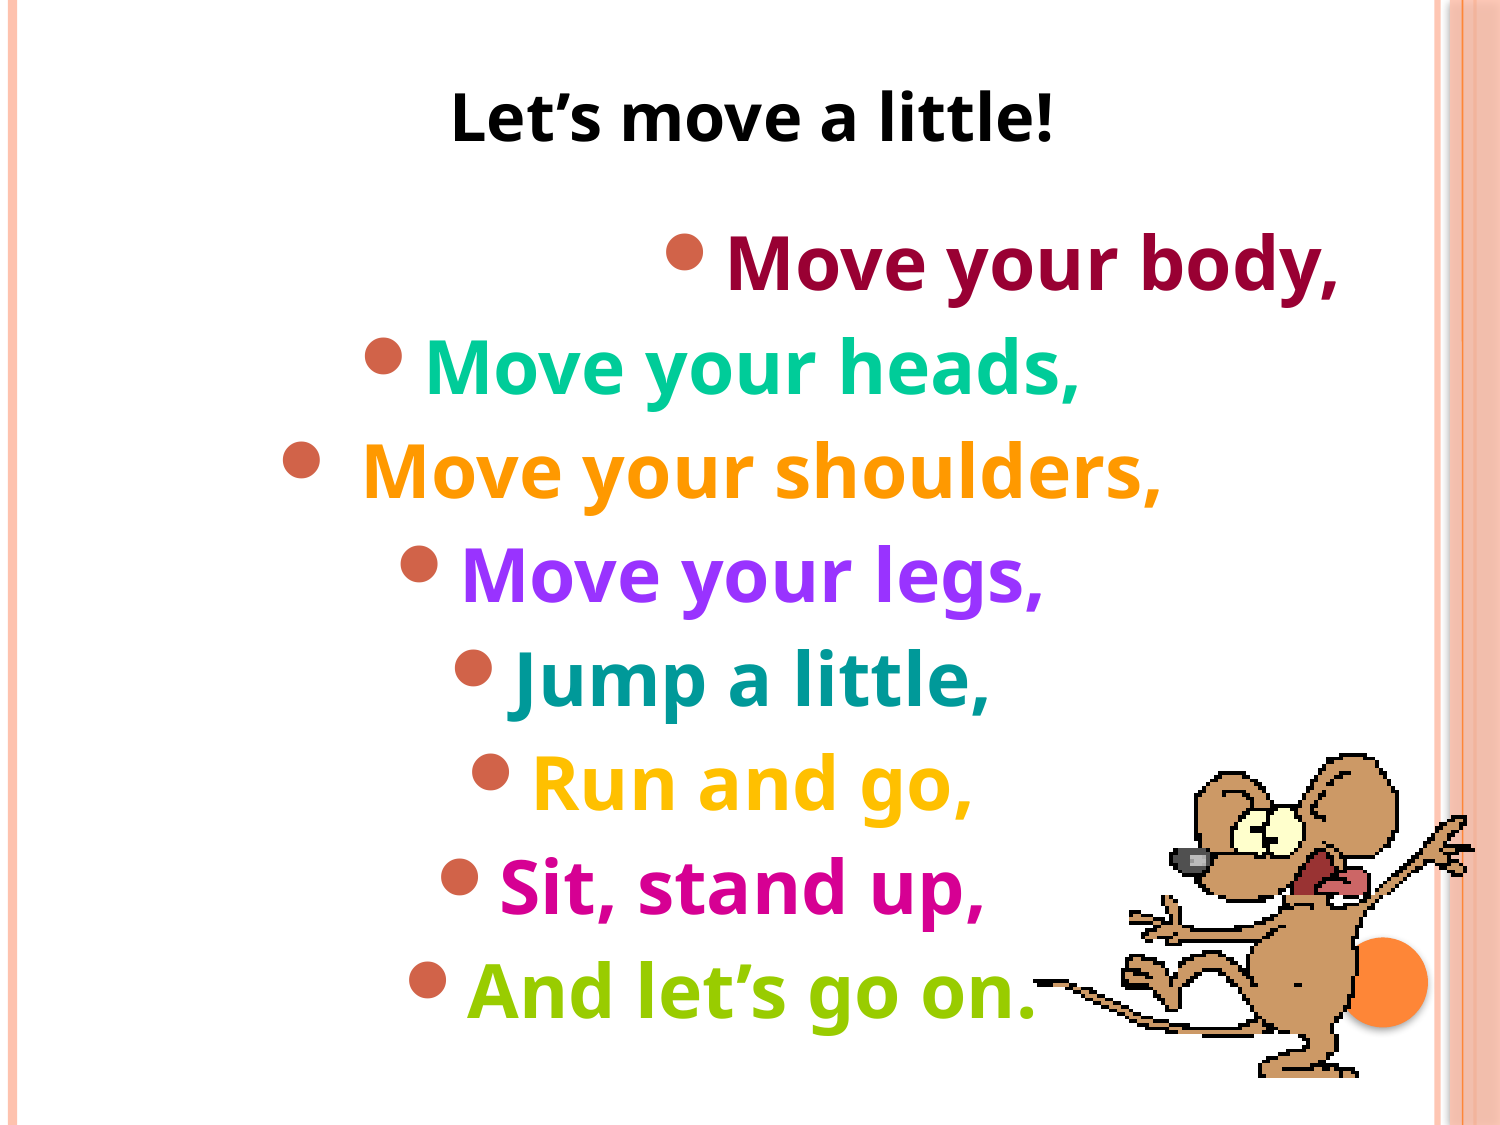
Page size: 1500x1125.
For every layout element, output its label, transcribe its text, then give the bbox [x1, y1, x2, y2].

text_box Move your body, Move your heads, Move your shoulders, Move your legs, Jump a little, Run and go, Sit, stand up, And let’s go on. [46, 208, 1397, 1040]
picture [1016, 643, 1500, 1082]
text_box Let’s move a little! [51, 37, 1452, 162]
